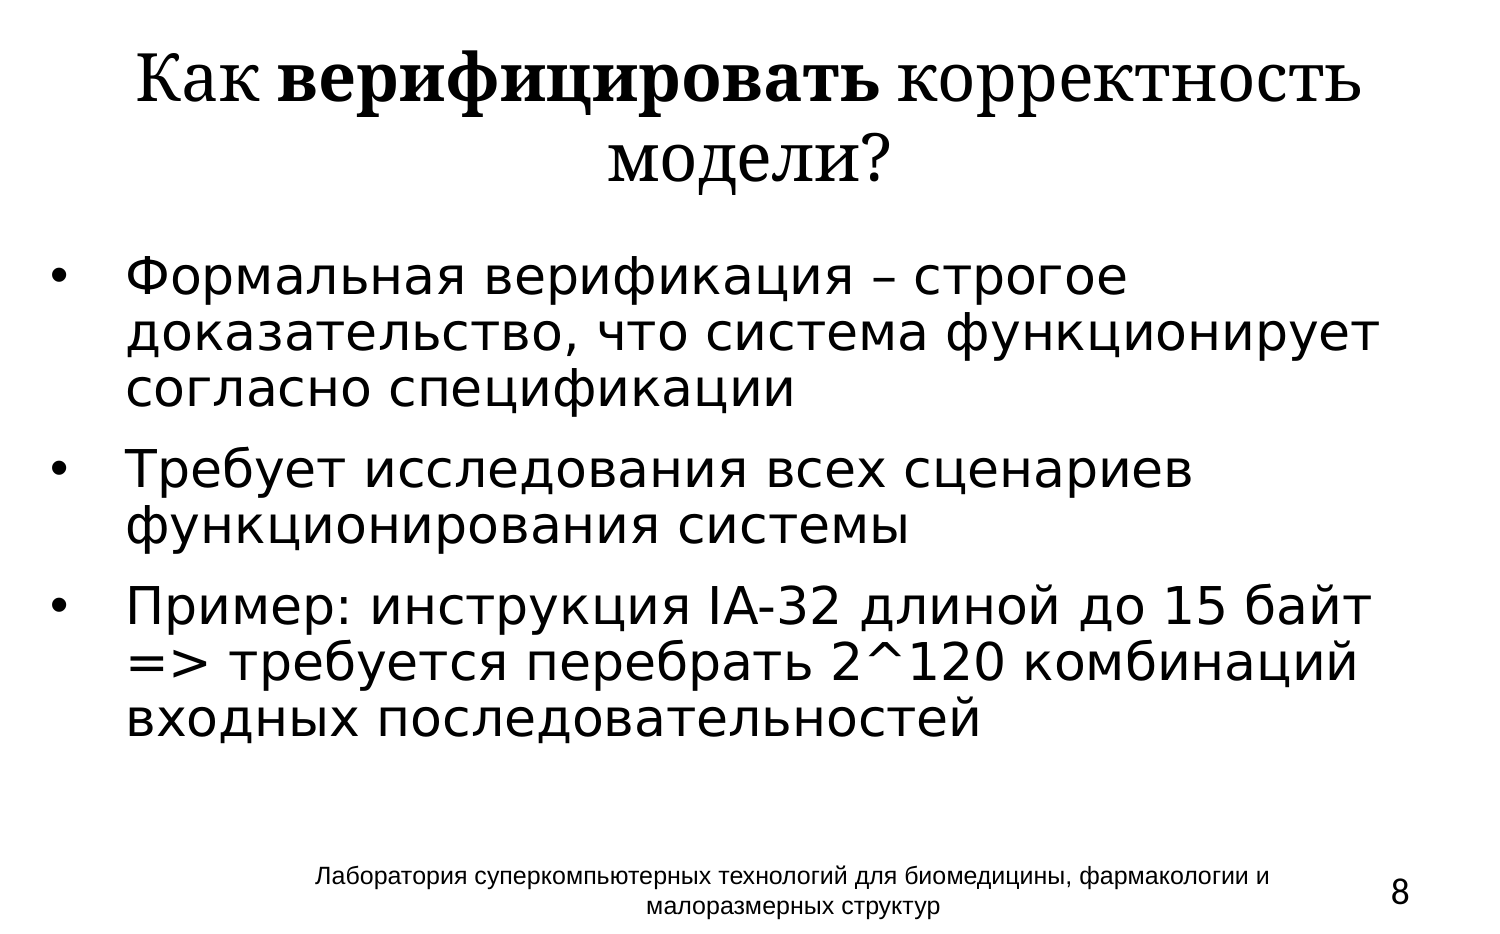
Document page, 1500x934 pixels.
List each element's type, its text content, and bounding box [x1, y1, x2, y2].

text_box 8 [1352, 864, 1425, 915]
text_box Лаборатория суперкомпьютерных технологий для биомедицины, фармакологии и малоразмерных структур [249, 864, 1338, 915]
list Формальная верификация – строгое доказательство, что система функционирует согласно спецификации Требует исследования всех сценариев функционирования системы Пример: инструкция IA-32 длиной до 15 байт => требуется перебрать 2^120 комбинаций входных последовательностей [35, 242, 1447, 865]
title Как верифицировать корректность модели? [75, 37, 1425, 193]
